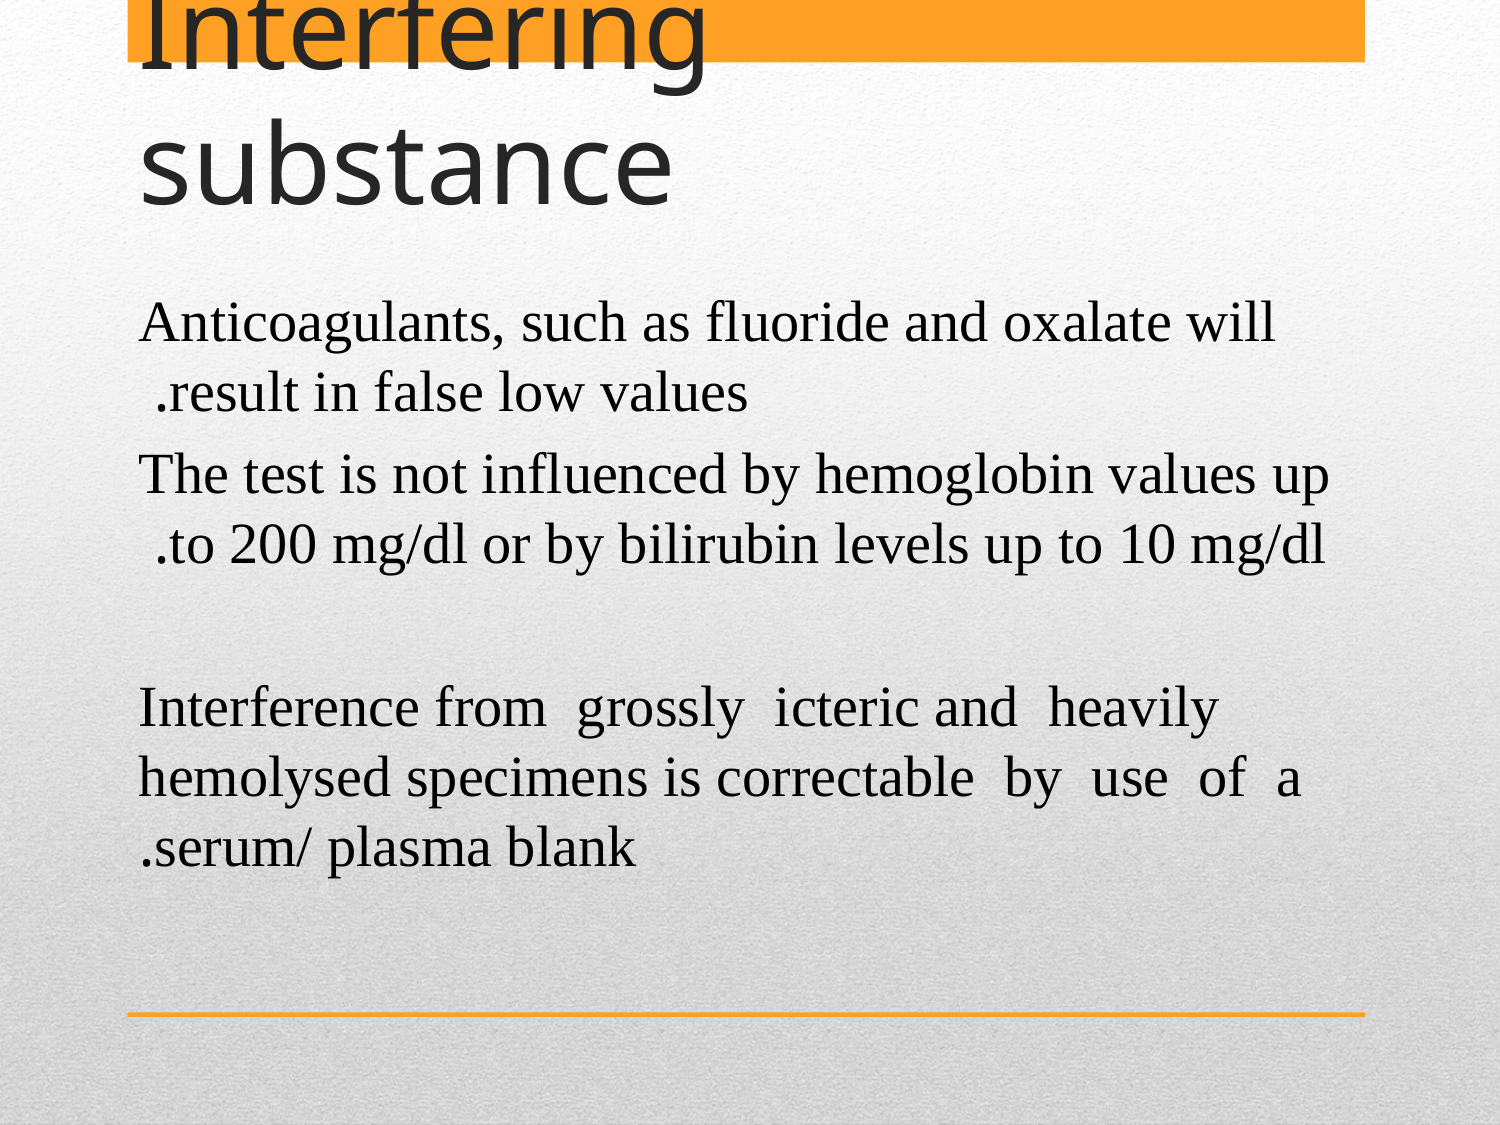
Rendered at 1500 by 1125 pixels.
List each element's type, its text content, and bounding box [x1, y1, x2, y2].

list Anticoagulants, such as fluoride and oxalate will result in false low values. The test is not influenced by hemoglobin values up to 200 mg/dl or by bilirubin levels up to 10 mg/dl. Interference from grossly icteric and heavily hemolysed specimens is correctable by use of a serum/ plasma blank. [123, 302, 1362, 941]
title Interfering substance [123, 0, 1237, 235]
